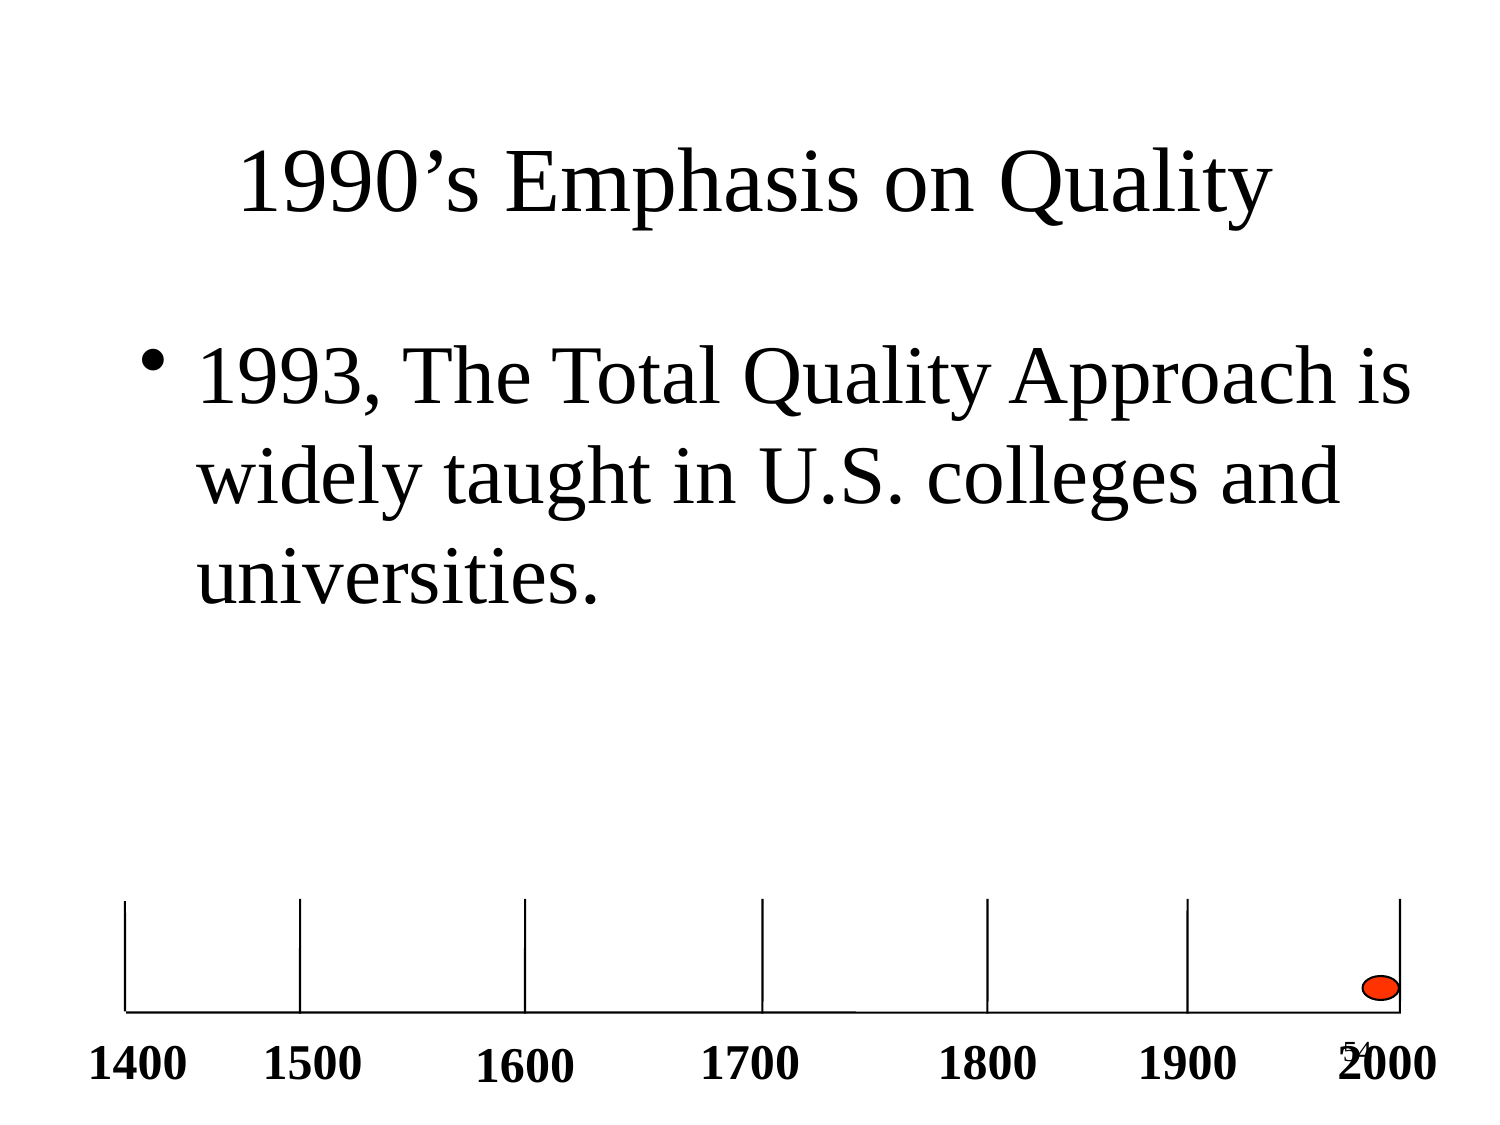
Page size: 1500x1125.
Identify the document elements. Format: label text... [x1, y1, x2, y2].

list 1993, The Total Quality Approach is widely taught in U.S. colleges and universities. [125, 312, 1438, 850]
title 1990’s Emphasis on Quality [112, 99, 1400, 250]
text_box 1600 [460, 1025, 600, 1100]
text_box 1400 [72, 1022, 203, 1098]
text_box 1700 [685, 1022, 815, 1098]
text_box 2000 [1322, 1022, 1453, 1098]
text_box 1800 [922, 1022, 1053, 1098]
text_box 1900 [1122, 1022, 1253, 1098]
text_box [124, 898, 1401, 1014]
text_box 1500 [247, 1022, 378, 1098]
slide_number 54 [1074, 1025, 1388, 1100]
